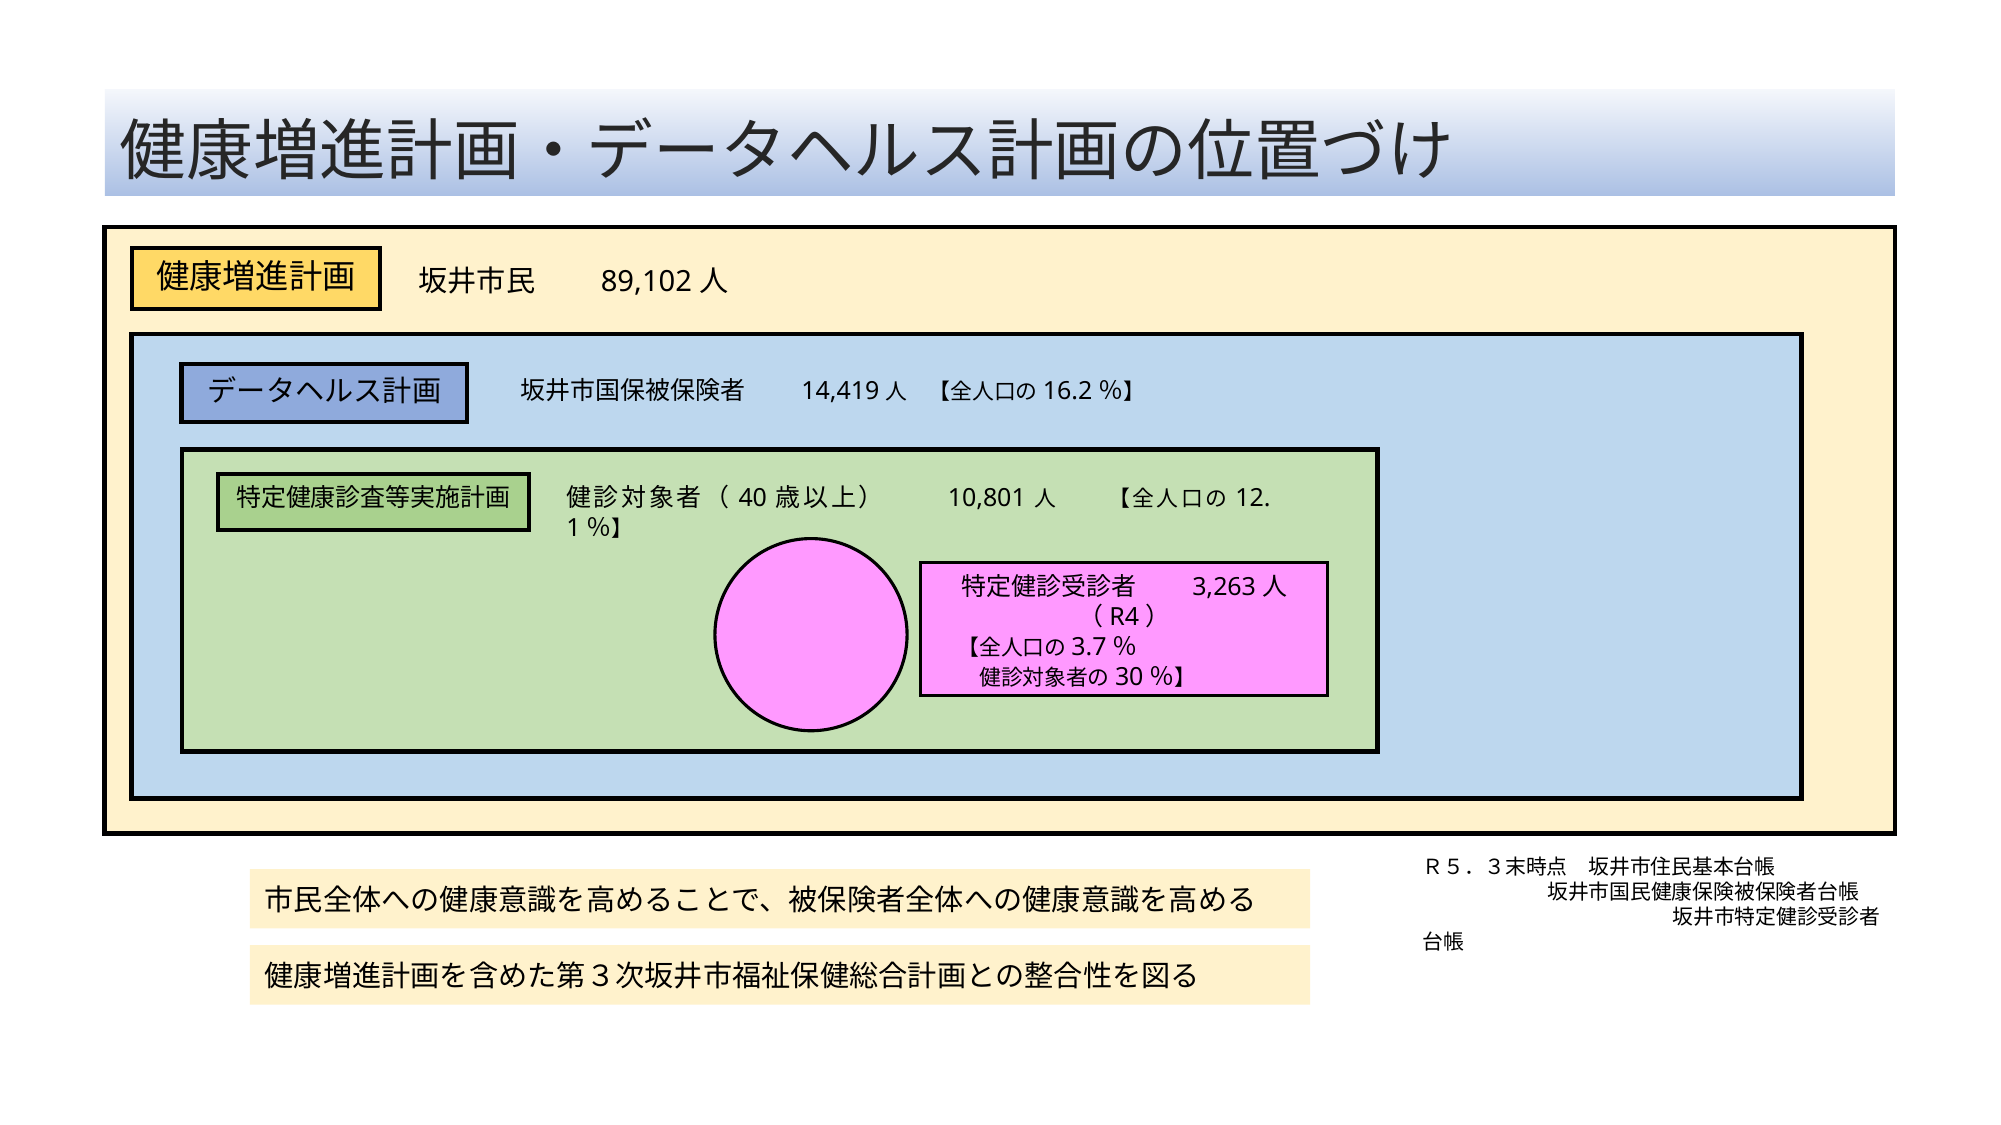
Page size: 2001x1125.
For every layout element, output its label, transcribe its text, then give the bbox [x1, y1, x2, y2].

text_box 健康増進計画・データヘルス計画の位置づけ [104, 89, 1895, 196]
text_box 特定健康診査等実施計画 [218, 473, 529, 531]
text_box 特定健診受診者 3,263人（R4） 【全人口の3.7％ 健診対象者の30％】 [920, 562, 1328, 696]
text_box [713, 537, 909, 732]
text_box 健康増進計画 [131, 247, 381, 310]
text_box [131, 333, 1803, 799]
text_box [181, 448, 1379, 753]
text_box Ｒ５．３末時点 坂井市住民基本台帳 坂井市国民健康保険被保険者台帳 坂井市特定健診受診者台帳 [1407, 845, 1896, 961]
text_box [104, 226, 1896, 834]
text_box 坂井市国保被保険者 14,419人 【全人口の16.2％】 [505, 367, 1278, 425]
text_box 市民全体への健康意識を高めることで、被保険者全体への健康意識を高める [249, 868, 1311, 929]
text_box 坂井市民 89,102人 [398, 235, 749, 324]
text_box 健康増進計画を含めた第３次坂井市福祉保健総合計画との整合性を図る [249, 944, 1311, 1006]
text_box データヘルス計画 [181, 364, 468, 423]
text_box 健診対象者（40歳以上） 10,801人 【全人口の12.1％】 [551, 474, 1286, 523]
